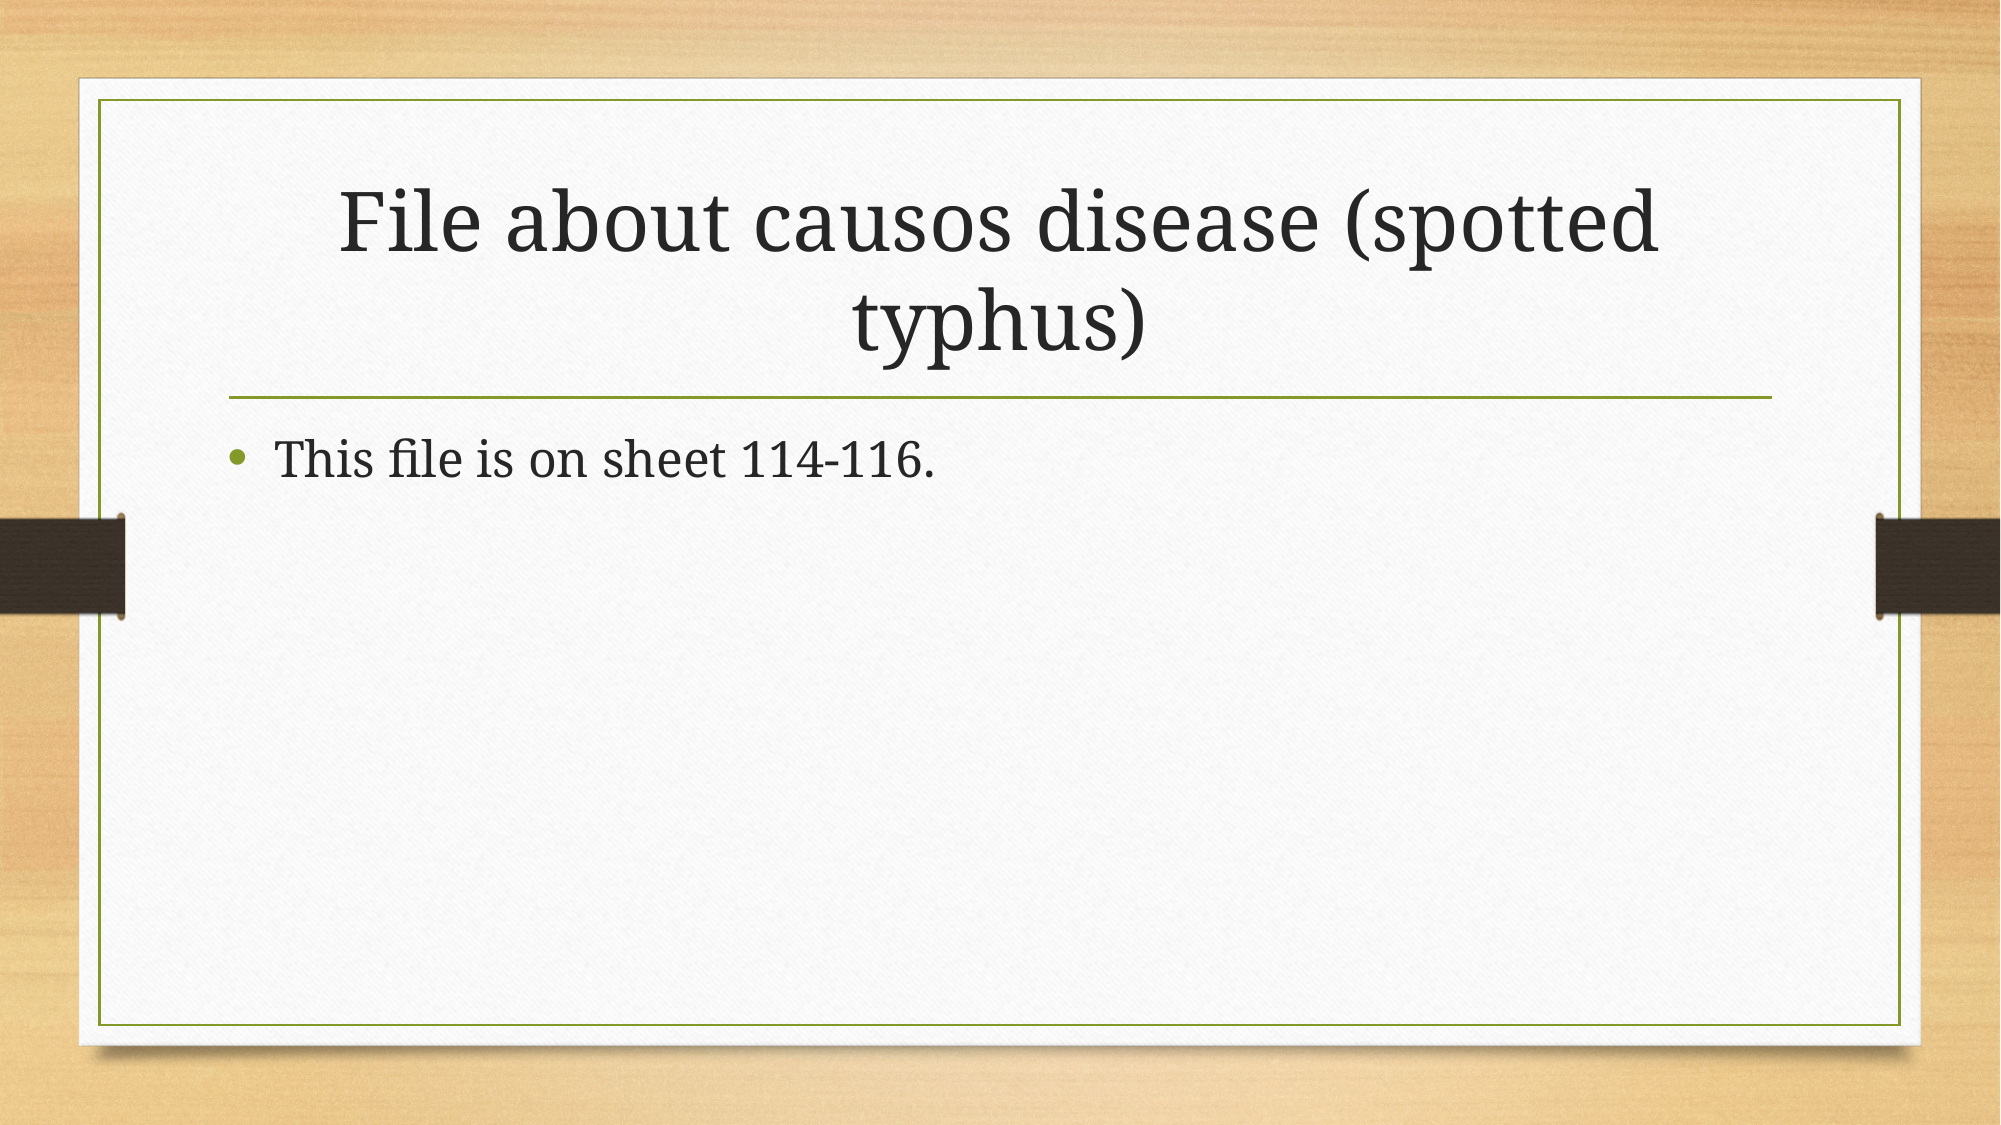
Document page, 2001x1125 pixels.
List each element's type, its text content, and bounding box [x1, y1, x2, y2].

picture [0, 0, 2001, 1125]
title File about causos disease (spotted typhus) [212, 161, 1788, 375]
list This file is on sheet 114-116. [212, 419, 1788, 964]
